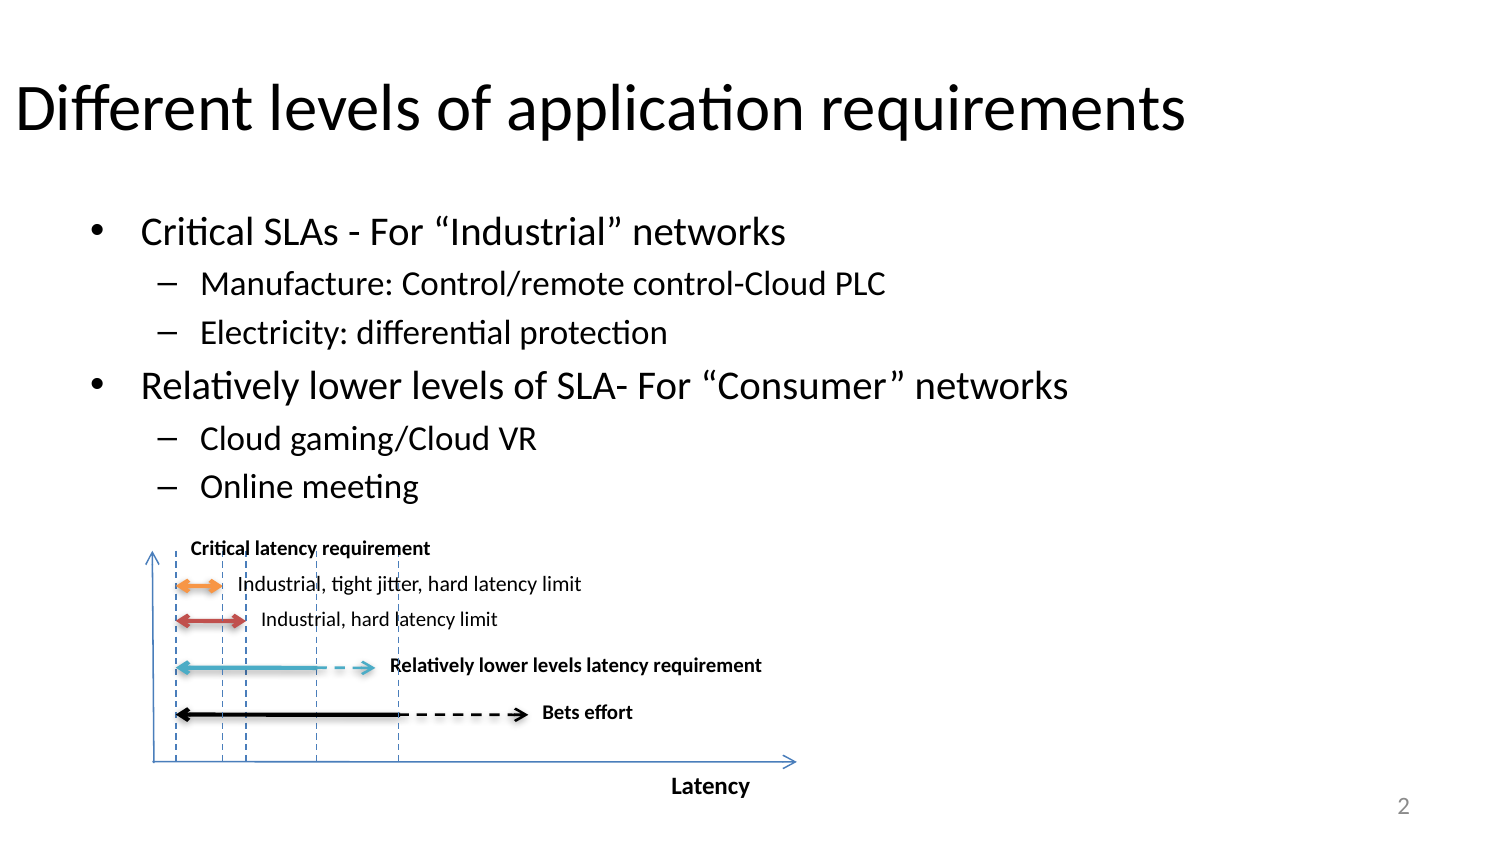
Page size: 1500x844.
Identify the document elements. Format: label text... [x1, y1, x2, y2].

list Critical SLAs - For “Industrial” networks Manufacture: Control/remote control-Cloud PLC Electricity: differential protection Relatively lower levels of SLA- For “Consumer” networks Cloud gaming/Cloud VR Online meeting [75, 196, 1425, 516]
text_box Relatively lower levels latency requirement [374, 644, 868, 682]
slide_number 2 [1074, 782, 1425, 827]
text_box Critical latency requirement [175, 527, 528, 565]
text_box Industrial, hard latency limit [246, 597, 598, 636]
text_box Latency [656, 770, 788, 800]
text_box Industrial, tight jitter, hard latency limit [222, 562, 680, 600]
text_box Bets effort [527, 691, 786, 729]
title Different levels of application requirements [0, 33, 1500, 175]
